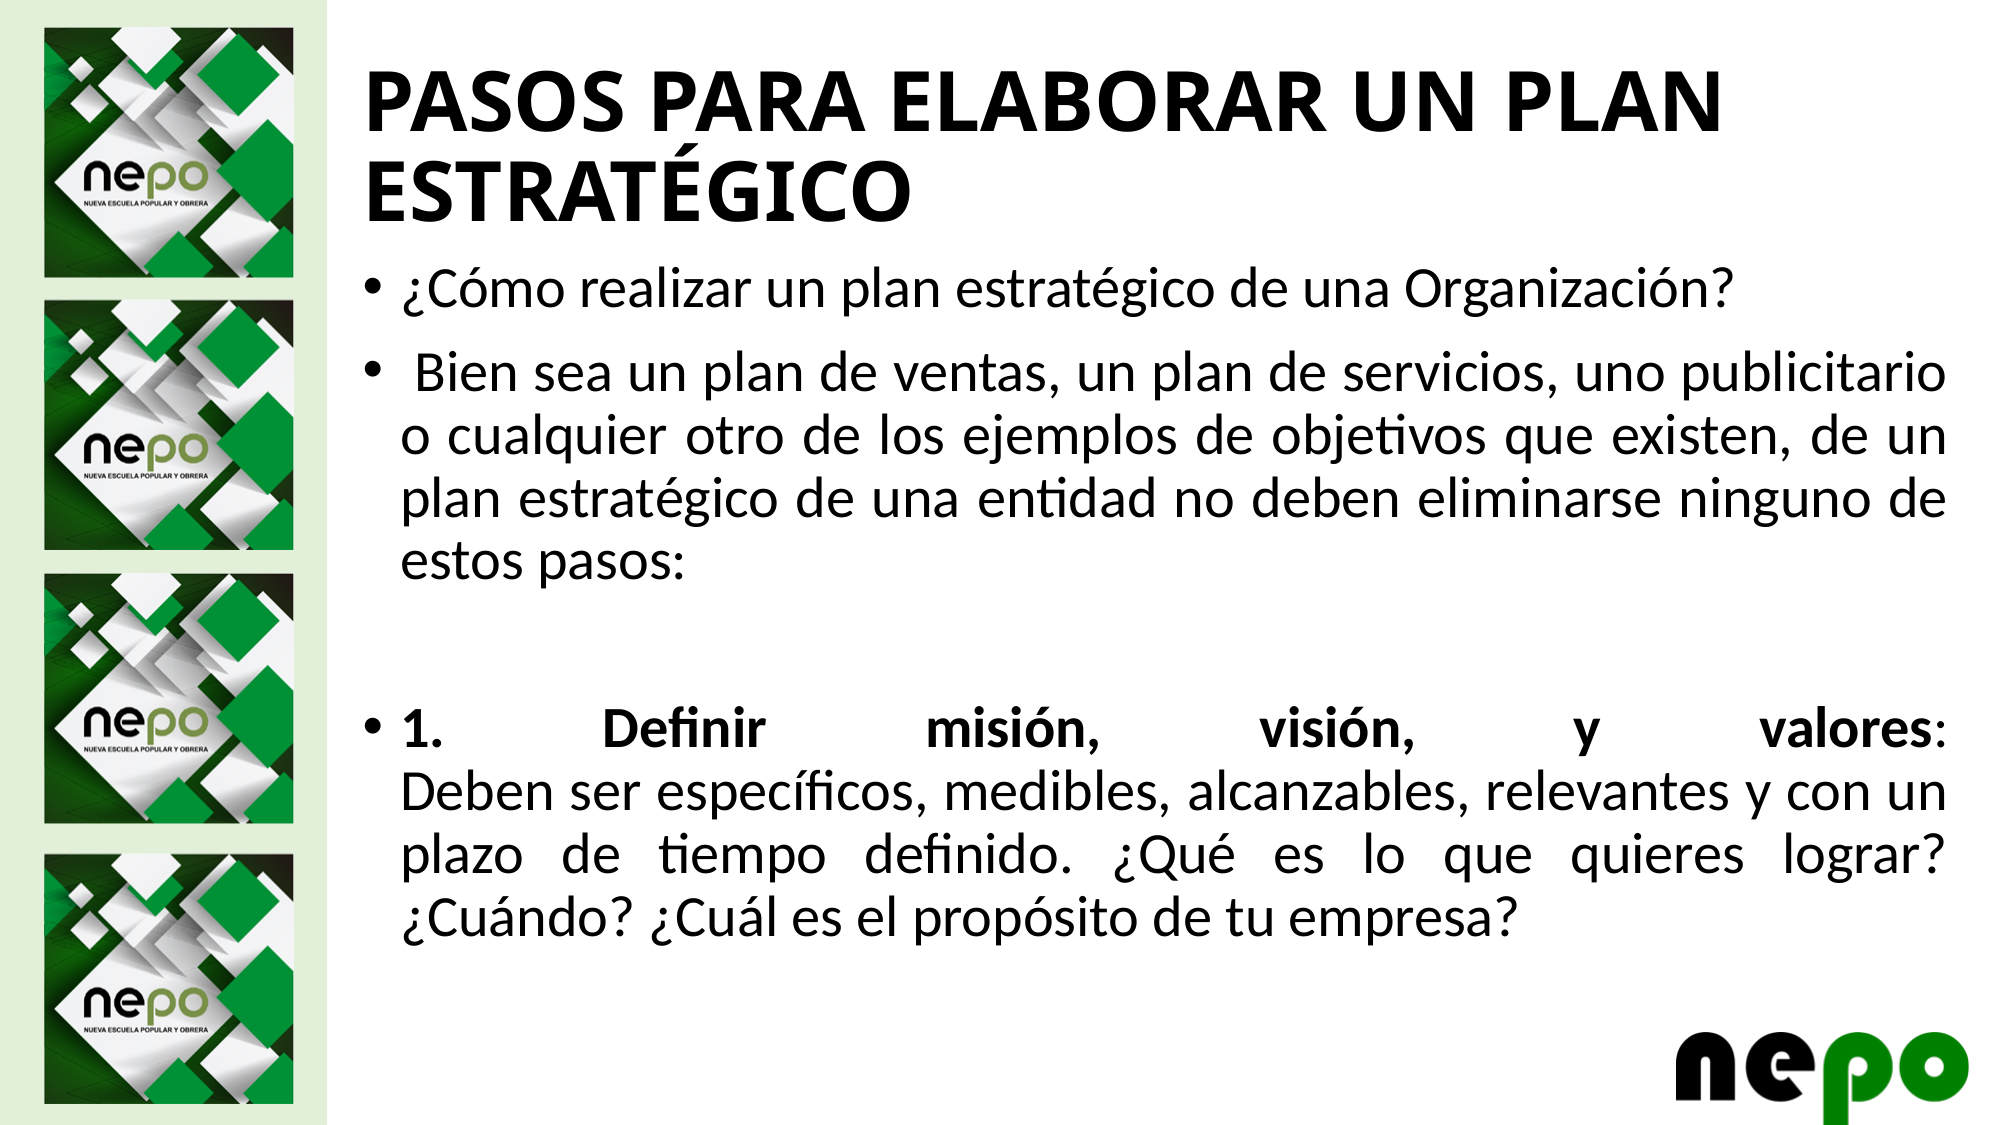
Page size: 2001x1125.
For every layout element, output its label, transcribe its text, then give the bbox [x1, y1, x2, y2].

list ¿Cómo realizar un plan estratégico de una Organización? Bien sea un plan de ventas, un plan de servicios, uno publicitario o cualquier otro de los ejemplos de objetivos que existen, de un plan estratégico de una entidad no deben eliminarse ninguno de estos pasos: 1. Definir misión, visión, y valores: Deben ser específicos, medibles, alcanzables, relevantes y con un plazo de tiempo definido. ¿Qué es lo que quieres lograr? ¿Cuándo? ¿Cuál es el propósito de tu empresa? [347, 158, 1964, 1014]
title PASOS PARA ELABORAR UN PLAN ESTRATÉGICO [347, 52, 1964, 158]
picture [1676, 1032, 1969, 1125]
picture [0, 0, 327, 1125]
